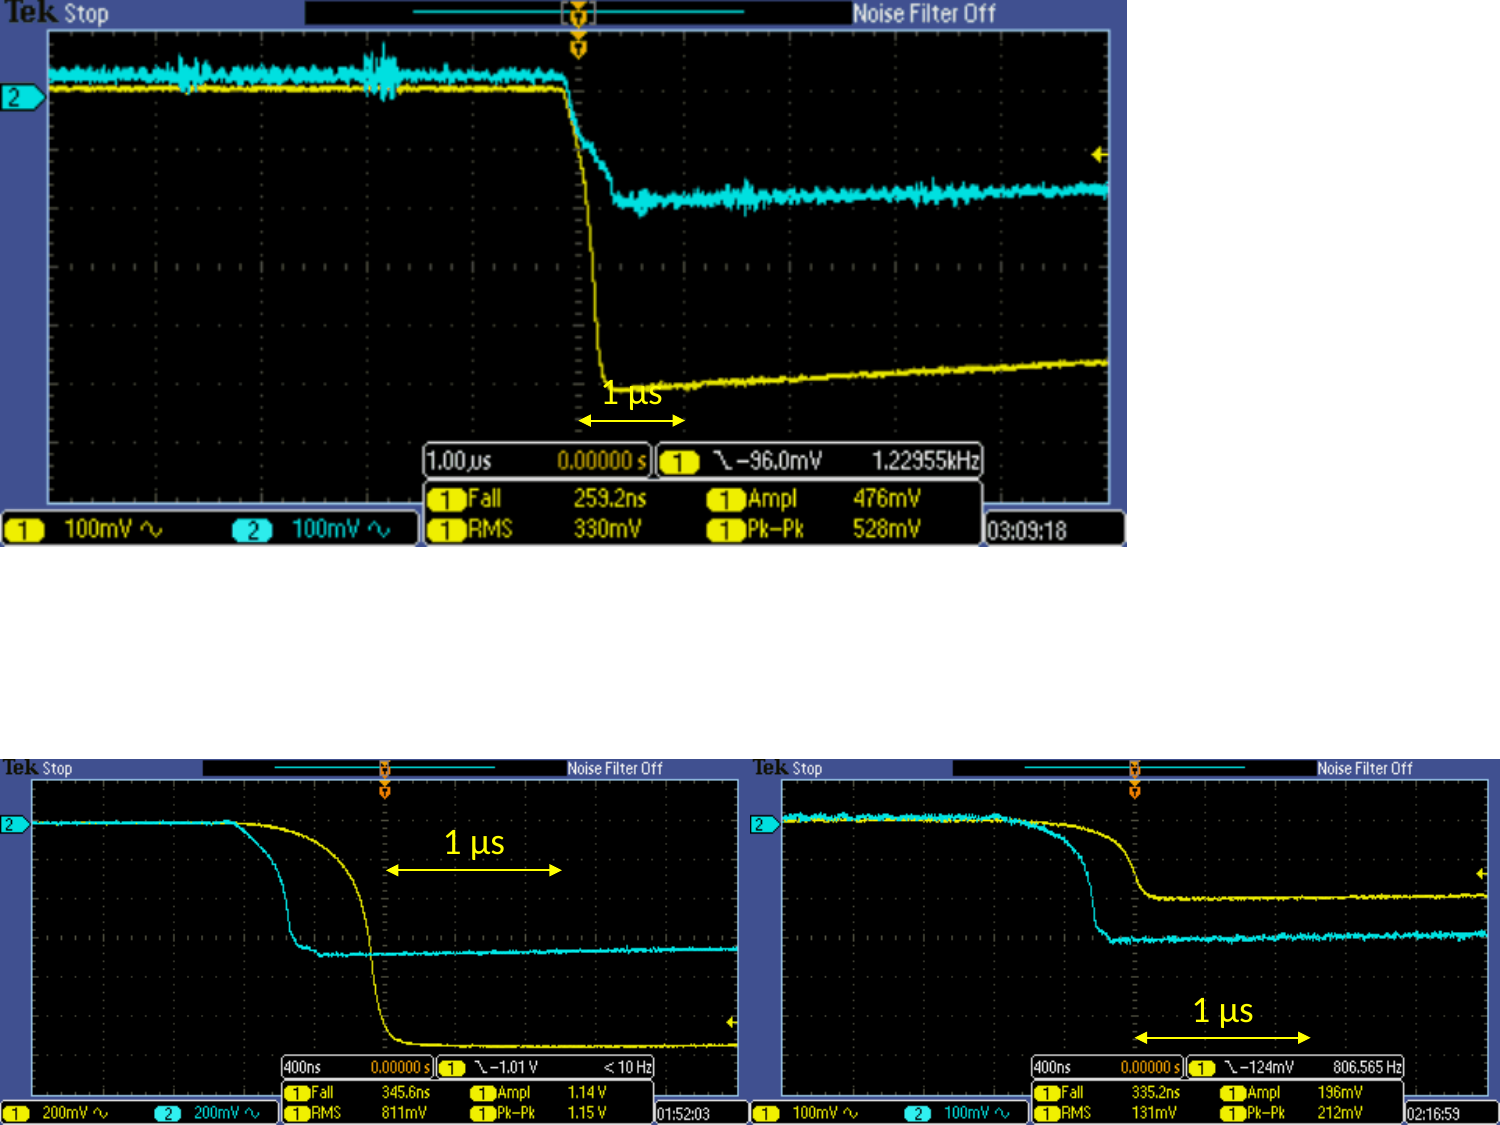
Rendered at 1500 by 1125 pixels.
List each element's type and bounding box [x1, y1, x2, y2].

picture [0, 0, 1127, 547]
picture [0, 759, 1500, 1125]
